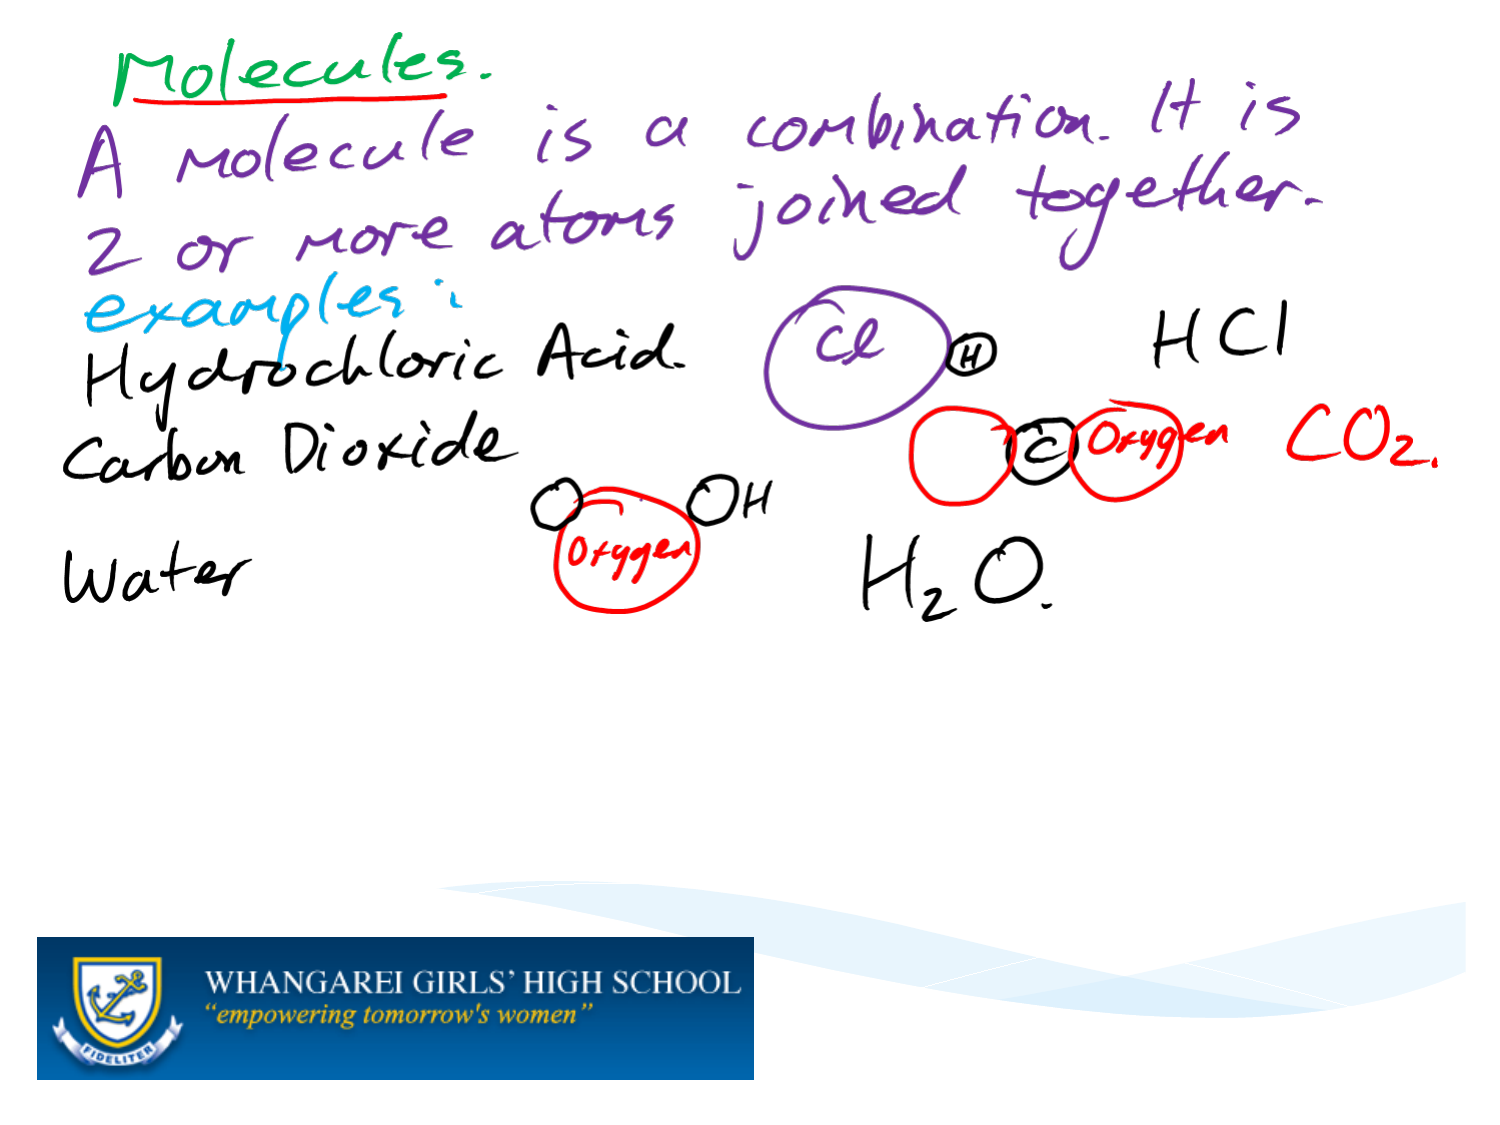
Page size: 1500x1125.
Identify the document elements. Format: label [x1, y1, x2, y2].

picture [56, 24, 1444, 629]
picture [37, 937, 754, 1080]
